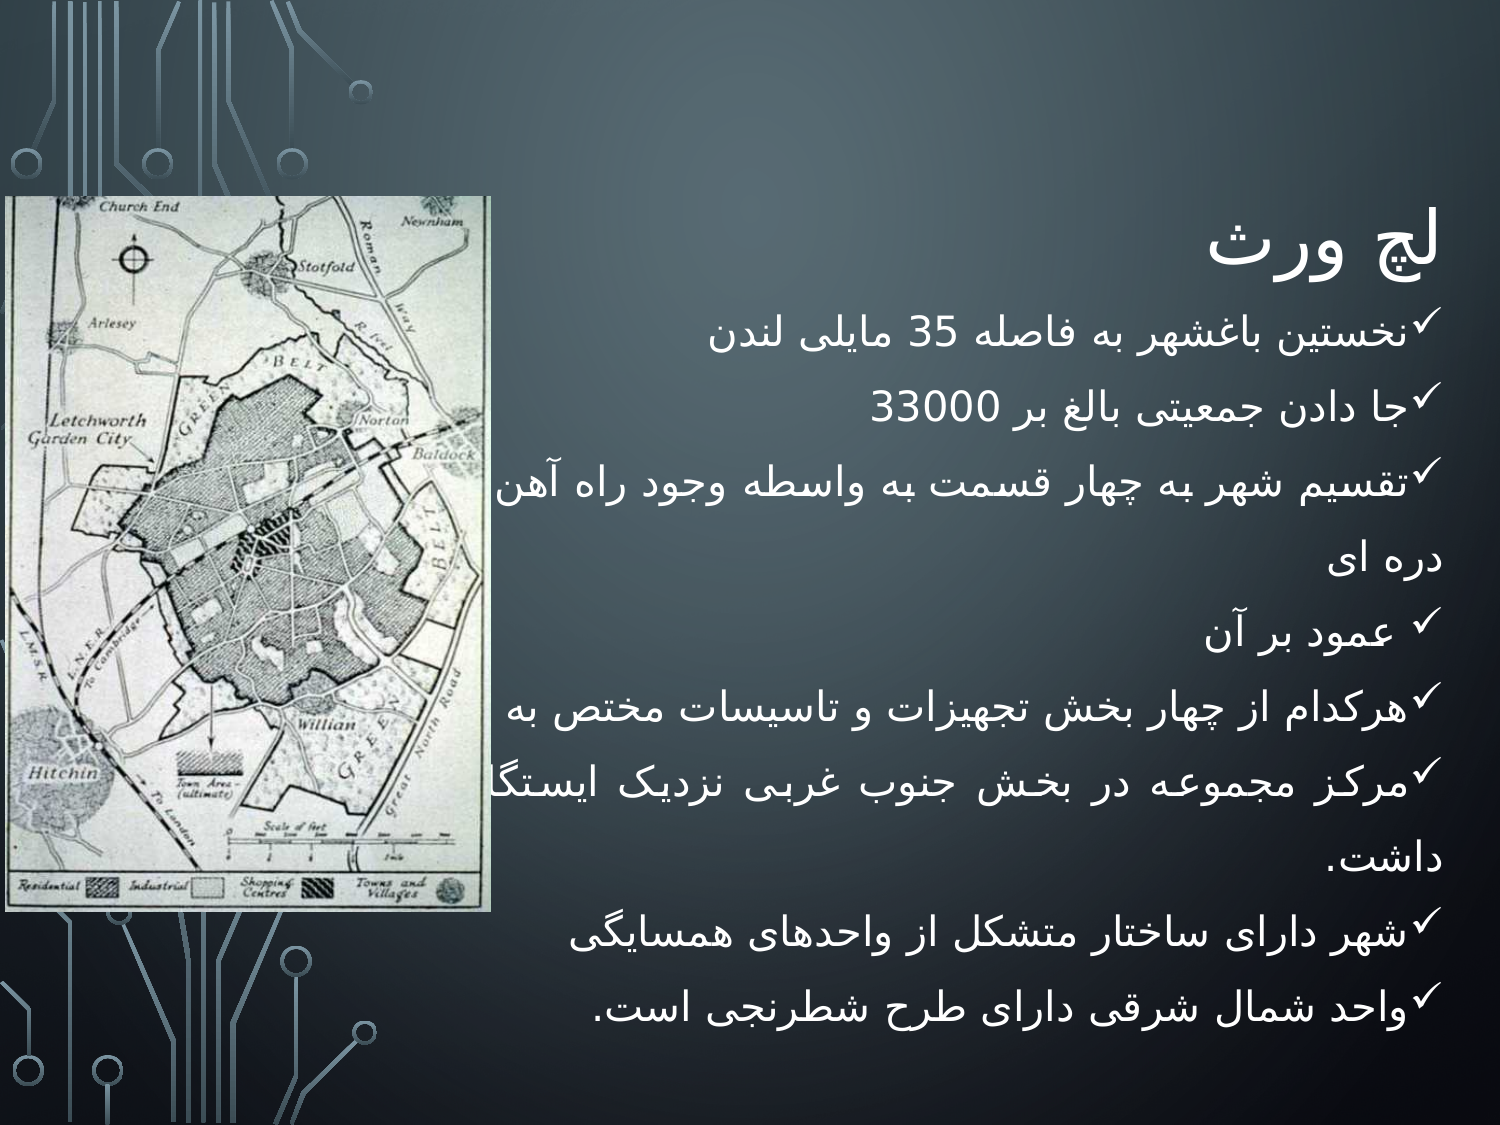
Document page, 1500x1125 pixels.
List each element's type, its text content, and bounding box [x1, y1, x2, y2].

text_box لچ ورث نخستین باغشهر به فاصله 35 مایلی لندن جا دادن جمعیتی بالغ بر 33000 تقسیم شهر به چهار قسمت به واسطه وجود راه آهن غرب به شرق و دره ای عمود بر آن هرکدام از چهار بخش تجهیزات و تاسیسات مختص به خود را دارا بود. مرکز مجموعه در بخش جنوب غربی نزدیک ایستگاه راه آهن قرار داشت. شهر دارای ساختار متشکل از واحدهای همسایگی واحد شمال شرقی دارای طرح شطرنجی است. [194, 137, 1459, 1125]
picture [5, 196, 491, 912]
